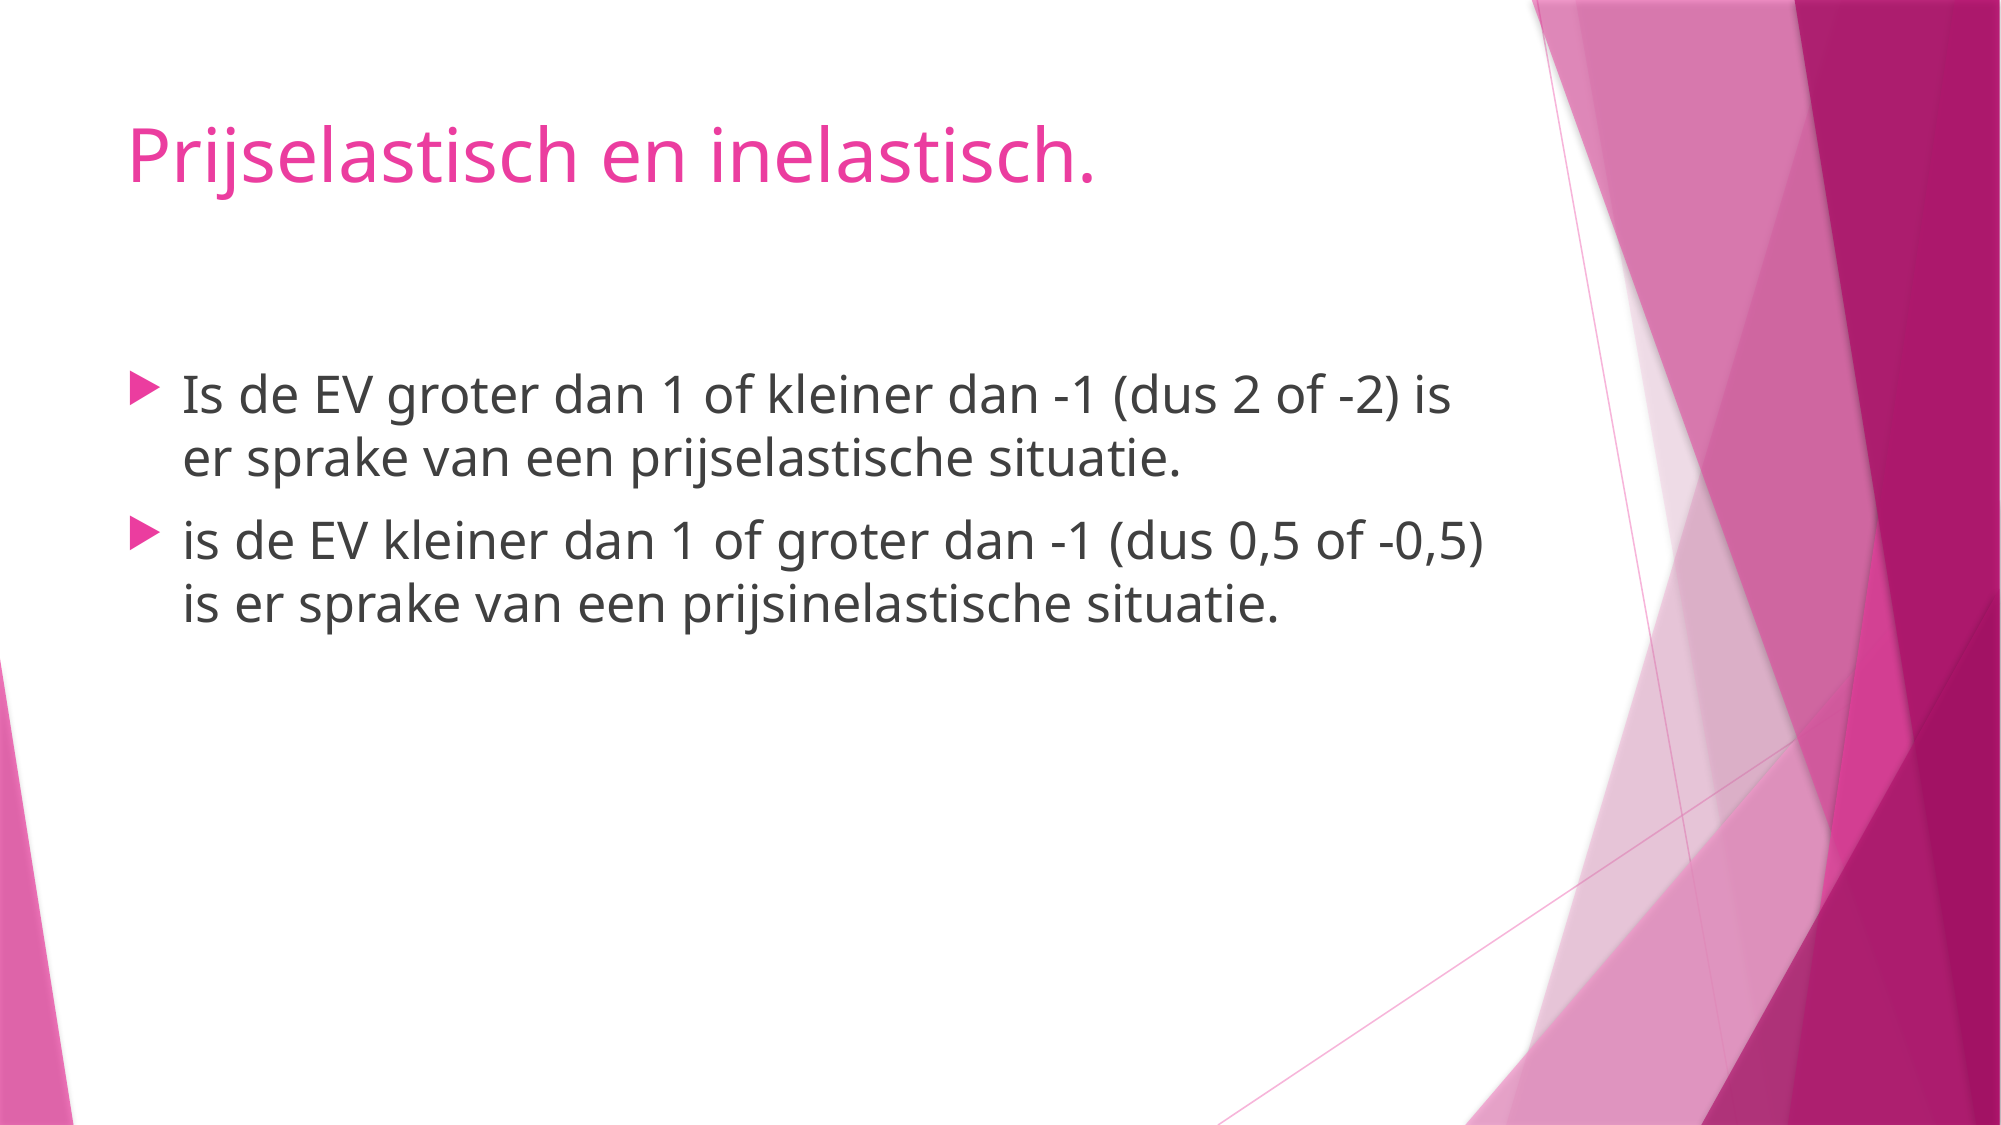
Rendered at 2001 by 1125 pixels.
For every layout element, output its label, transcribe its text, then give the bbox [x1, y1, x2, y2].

list Is de EV groter dan 1 of kleiner dan -1 (dus 2 of -2) is er sprake van een prijselastische situatie. is de EV kleiner dan 1 of groter dan -1 (dus 0,5 of -0,5) is er sprake van een prijsinelastische situatie. [111, 354, 1522, 992]
title Prijselastisch en inelastisch. [111, 99, 1522, 317]
